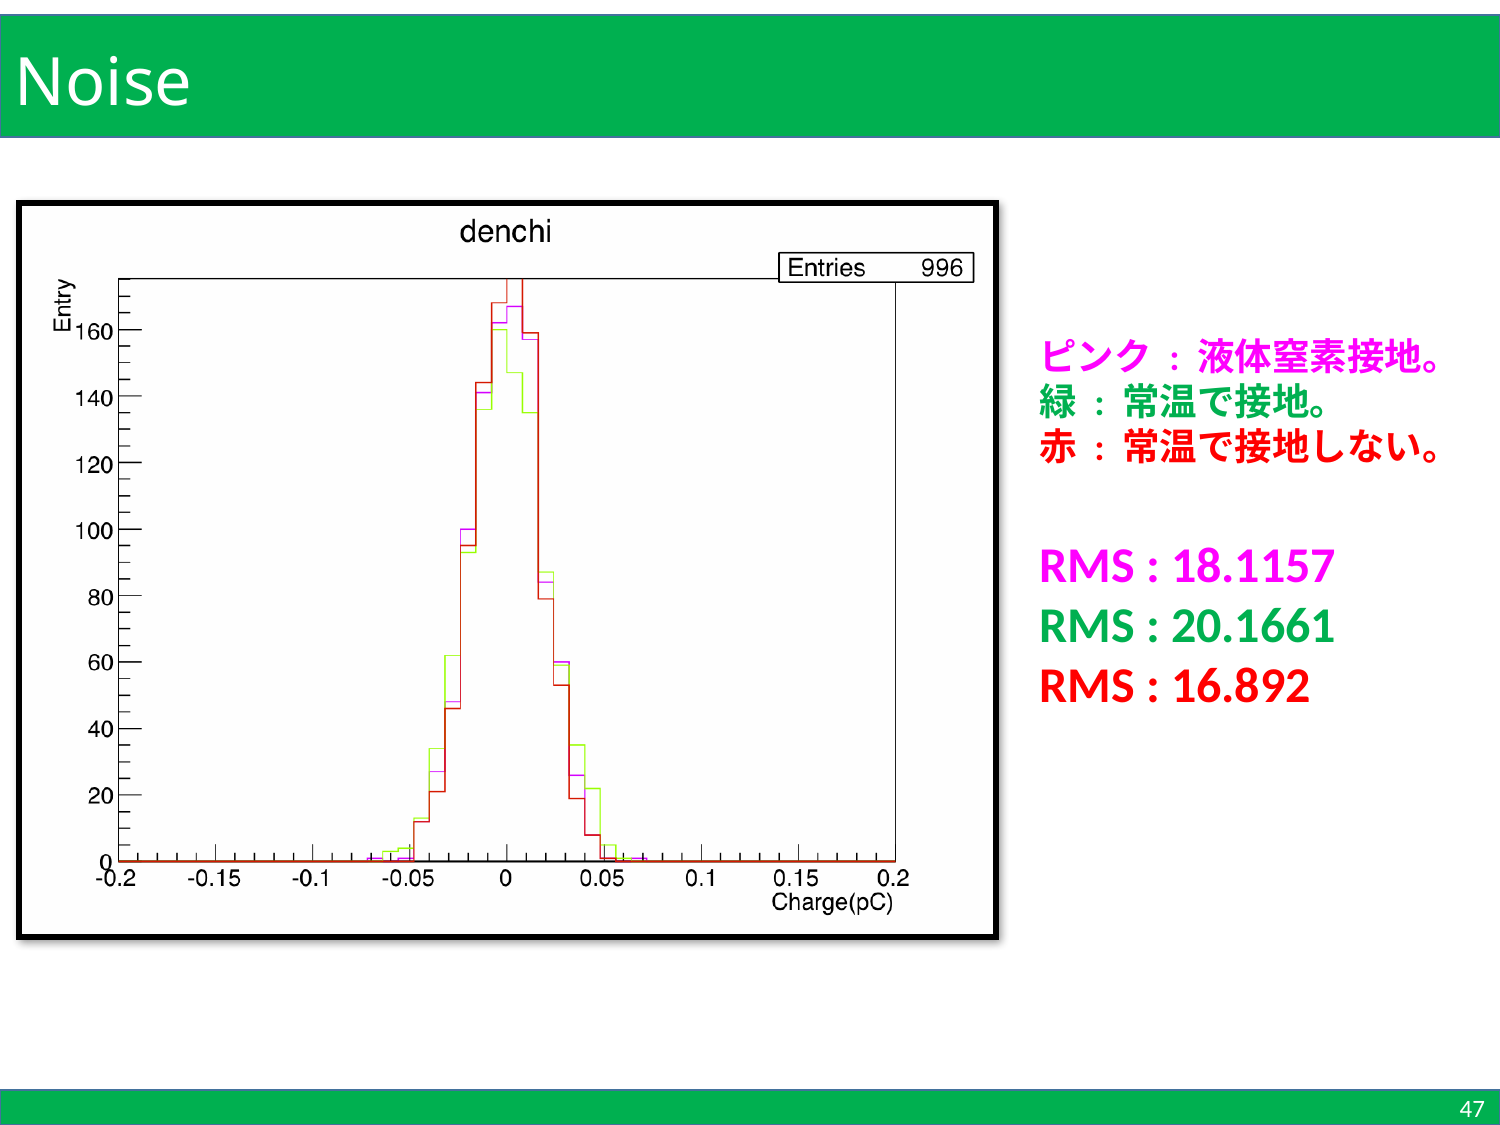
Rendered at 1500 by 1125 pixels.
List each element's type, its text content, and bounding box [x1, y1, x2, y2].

text_box Noise [0, 31, 1479, 126]
text_box RMS : 18.1157 RMS : 20.1661 RMS : 16.892 [1024, 525, 1479, 721]
text_box ピンク : 液体窒素接地。 緑 : 常温で接地。 赤 : 常温で接地しない。 [1024, 325, 1479, 475]
text_box [0, 14, 1500, 138]
picture [21, 205, 993, 934]
text_box [0, 1089, 1162, 1125]
slide_number 47 [1162, 1077, 1500, 1125]
